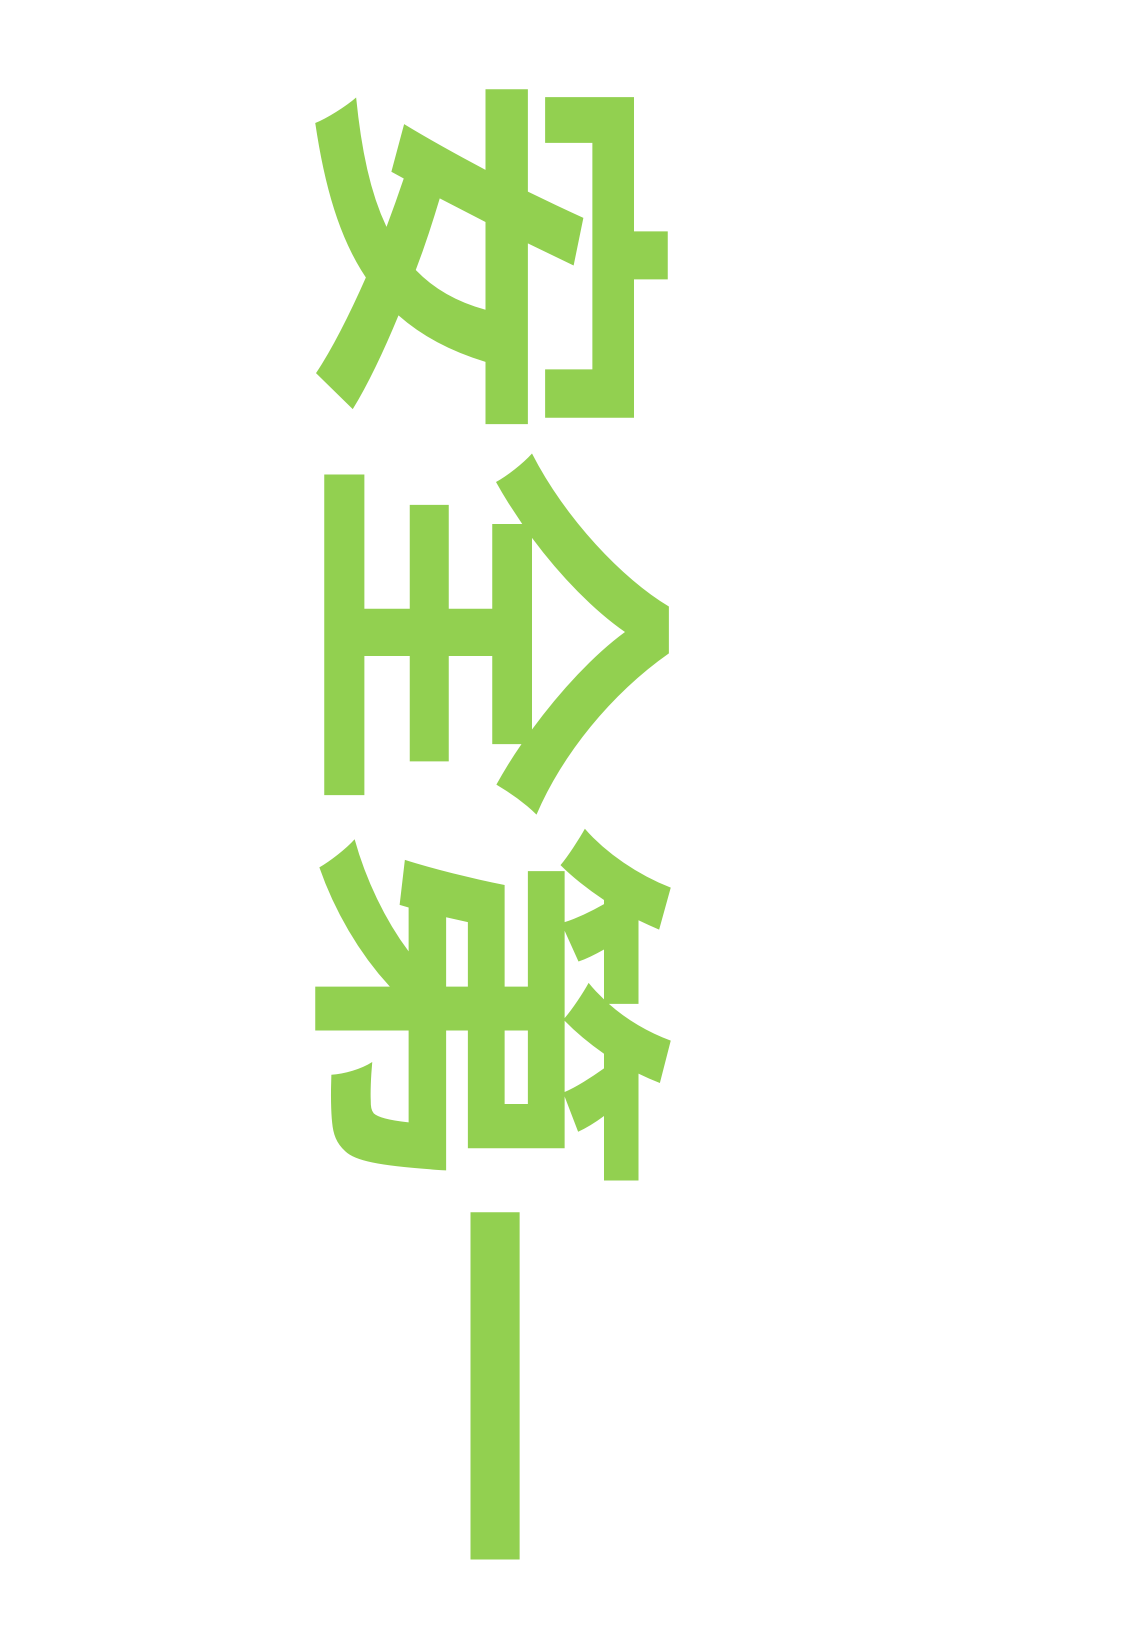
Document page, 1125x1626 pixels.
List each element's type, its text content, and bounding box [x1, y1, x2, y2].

text_box 安全第一 [267, 29, 752, 1614]
